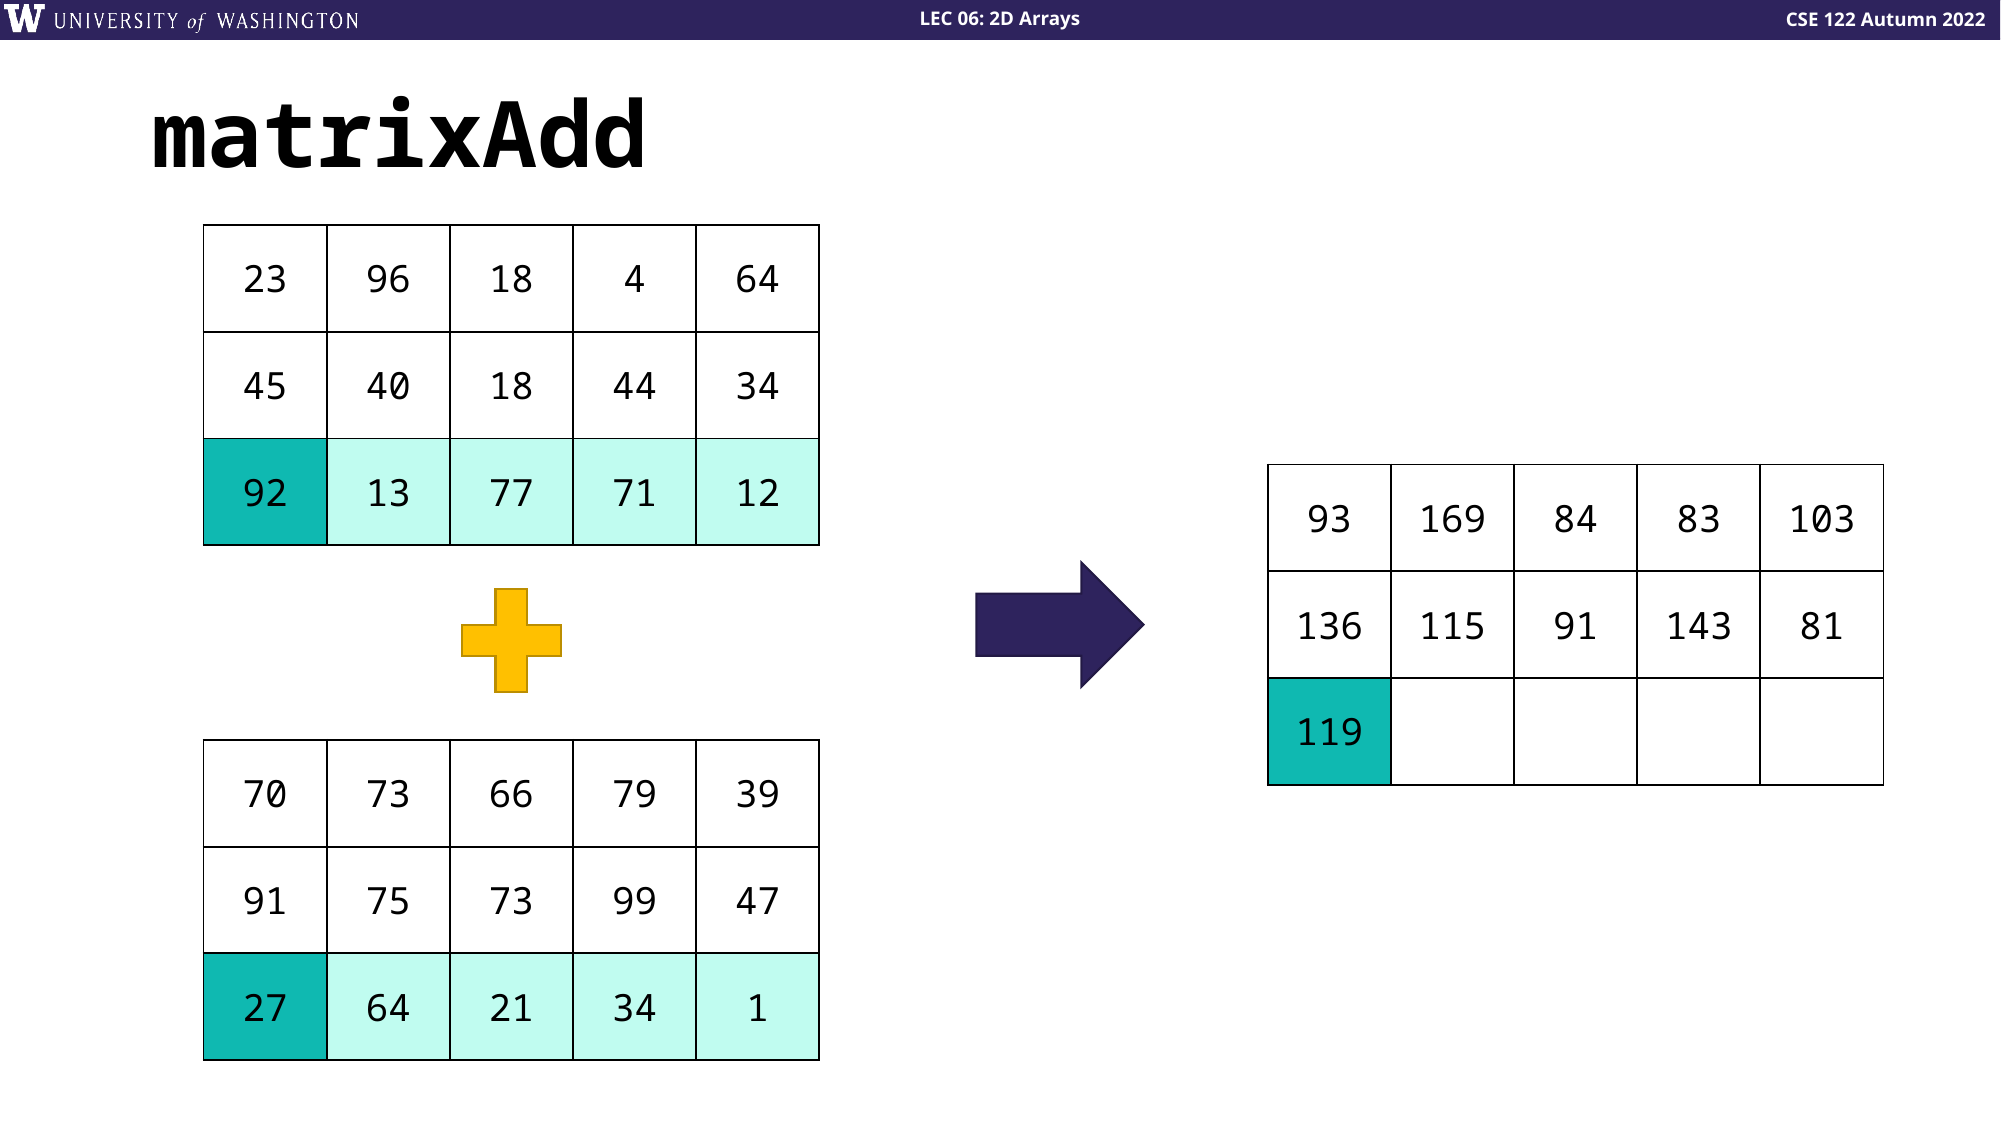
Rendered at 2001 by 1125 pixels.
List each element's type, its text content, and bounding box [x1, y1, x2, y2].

table_cell 1 [697, 954, 818, 1059]
table_cell 71 [574, 439, 695, 544]
table_header 4 [574, 226, 695, 331]
table_cell 12 [697, 439, 818, 544]
table_header 103 [1761, 465, 1883, 570]
table_header 70 [204, 741, 326, 846]
table_cell [1638, 679, 1759, 784]
table_cell [1761, 679, 1883, 784]
table_header 84 [1515, 465, 1636, 570]
table_cell 73 [451, 848, 572, 952]
table_header 18 [451, 226, 572, 331]
table_cell 64 [328, 954, 449, 1059]
table_cell 13 [328, 439, 449, 544]
table_header 169 [1392, 465, 1513, 570]
table_cell 47 [697, 848, 818, 952]
text_box [461, 588, 562, 693]
table_cell 99 [574, 848, 695, 952]
table_cell 81 [1761, 572, 1883, 677]
table_cell 92 [204, 439, 326, 544]
table_cell 44 [574, 333, 695, 438]
title matrixAdd [137, 74, 1863, 200]
table_cell 21 [451, 954, 572, 1059]
table_cell 136 [1269, 572, 1390, 677]
table_cell 77 [451, 439, 572, 544]
table_header 83 [1638, 465, 1759, 570]
picture [4, 4, 358, 33]
table_cell 45 [204, 333, 326, 438]
table_header 73 [328, 741, 449, 846]
table_cell 91 [1515, 572, 1636, 677]
text_box [975, 560, 1145, 690]
table_cell [1515, 679, 1636, 784]
table_header 66 [451, 741, 572, 846]
table_cell 143 [1638, 572, 1759, 677]
table_cell [1392, 679, 1513, 784]
table_cell 34 [697, 333, 818, 438]
table_header 93 [1269, 465, 1390, 570]
table_cell 75 [328, 848, 449, 952]
table_cell 115 [1392, 572, 1513, 677]
table_header 64 [697, 226, 818, 331]
table_header 96 [328, 226, 449, 331]
table_cell 18 [451, 333, 572, 438]
table_cell 91 [204, 848, 326, 952]
table_cell 27 [204, 954, 326, 1059]
table_header 39 [697, 741, 818, 846]
table_header 23 [204, 226, 326, 331]
table_header 79 [574, 741, 695, 846]
table_cell 34 [574, 954, 695, 1059]
table_cell 40 [328, 333, 449, 438]
table_cell 119 [1269, 679, 1390, 784]
